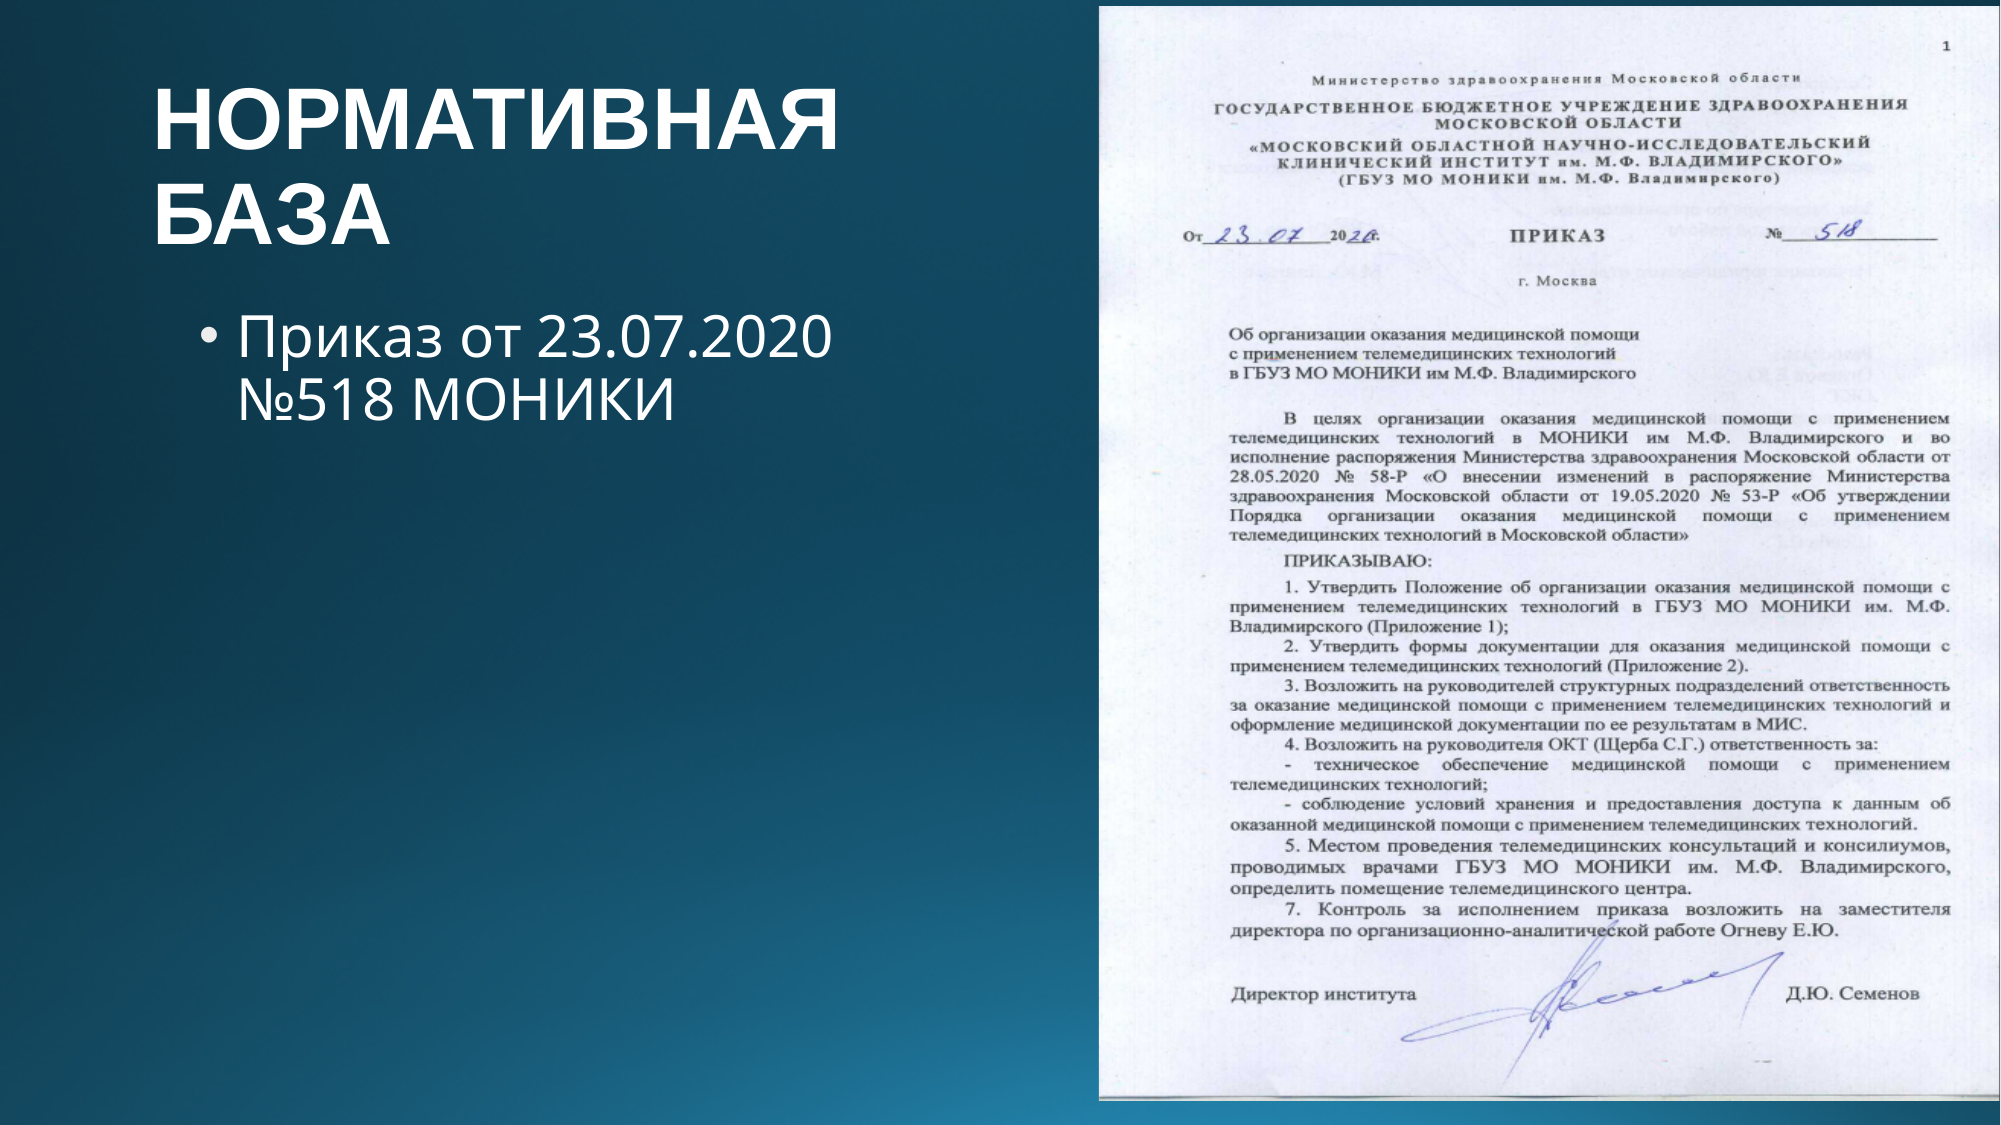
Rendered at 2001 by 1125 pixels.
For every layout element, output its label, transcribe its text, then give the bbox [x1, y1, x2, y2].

title НОРМАТИВНАЯ БАЗА [137, 59, 934, 278]
picture [0, 0, 2001, 1125]
list Приказ от 23.07.2020 №518 МОНИКИ [183, 299, 934, 1014]
